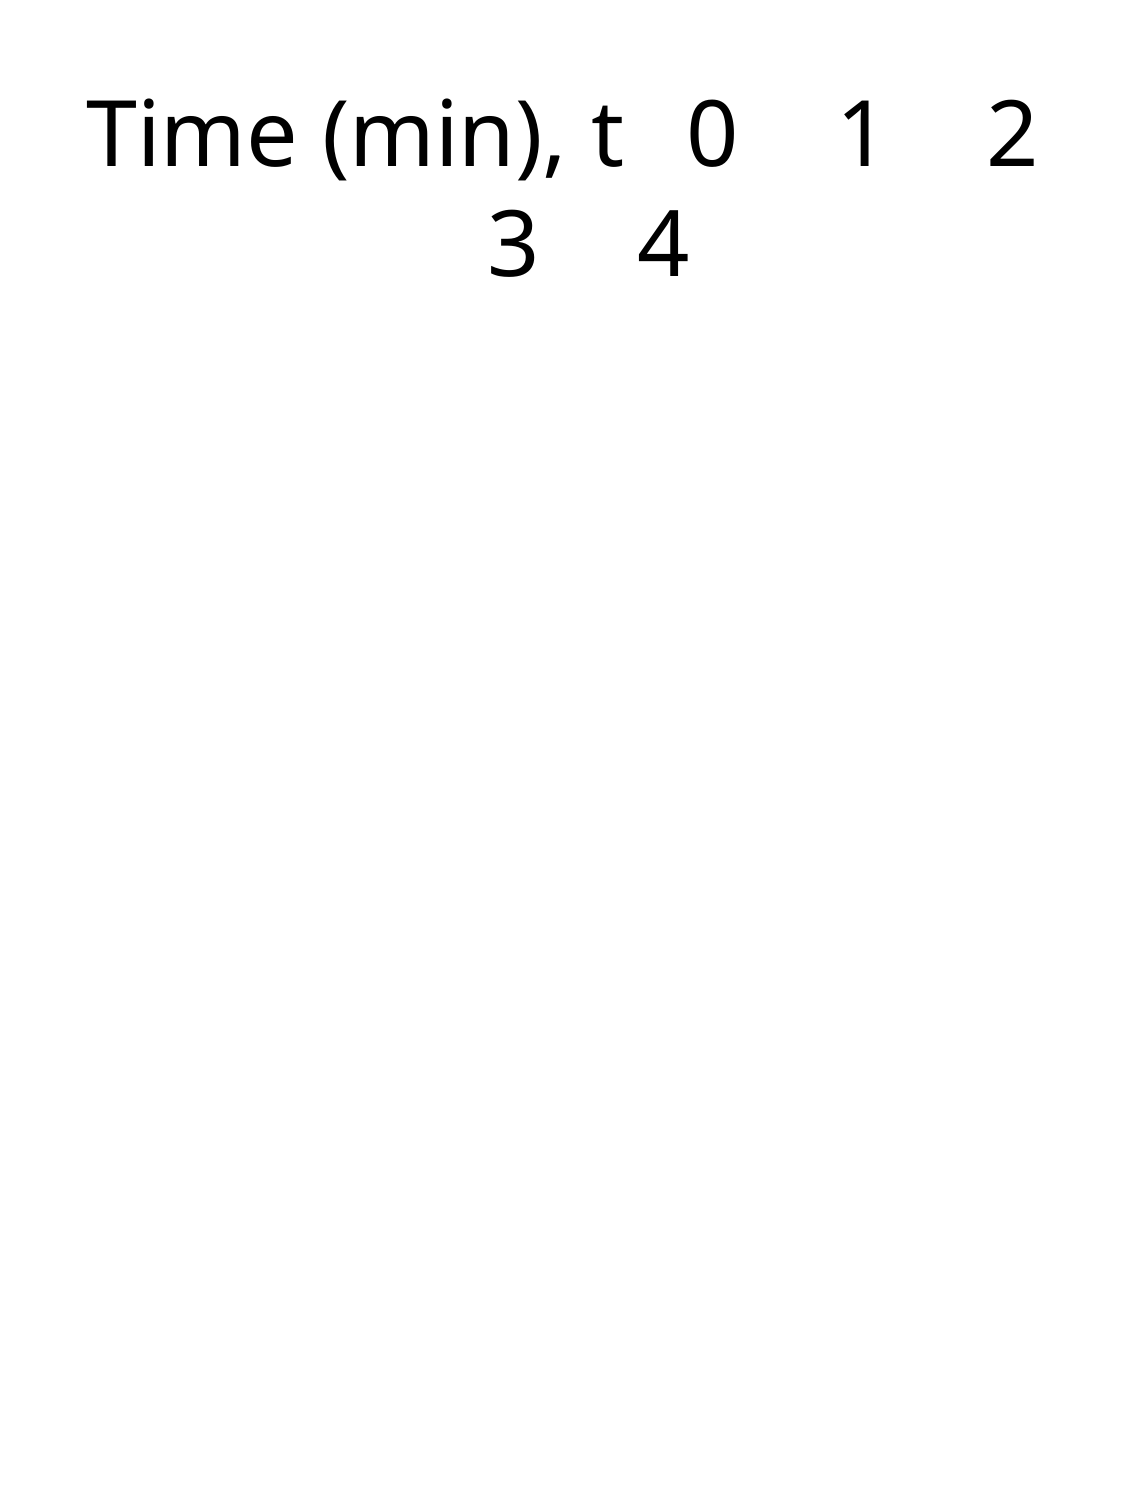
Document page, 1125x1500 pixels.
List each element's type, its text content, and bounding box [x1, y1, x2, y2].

title Time (min), t 0 1 2 3 4 [56, 60, 1069, 310]
